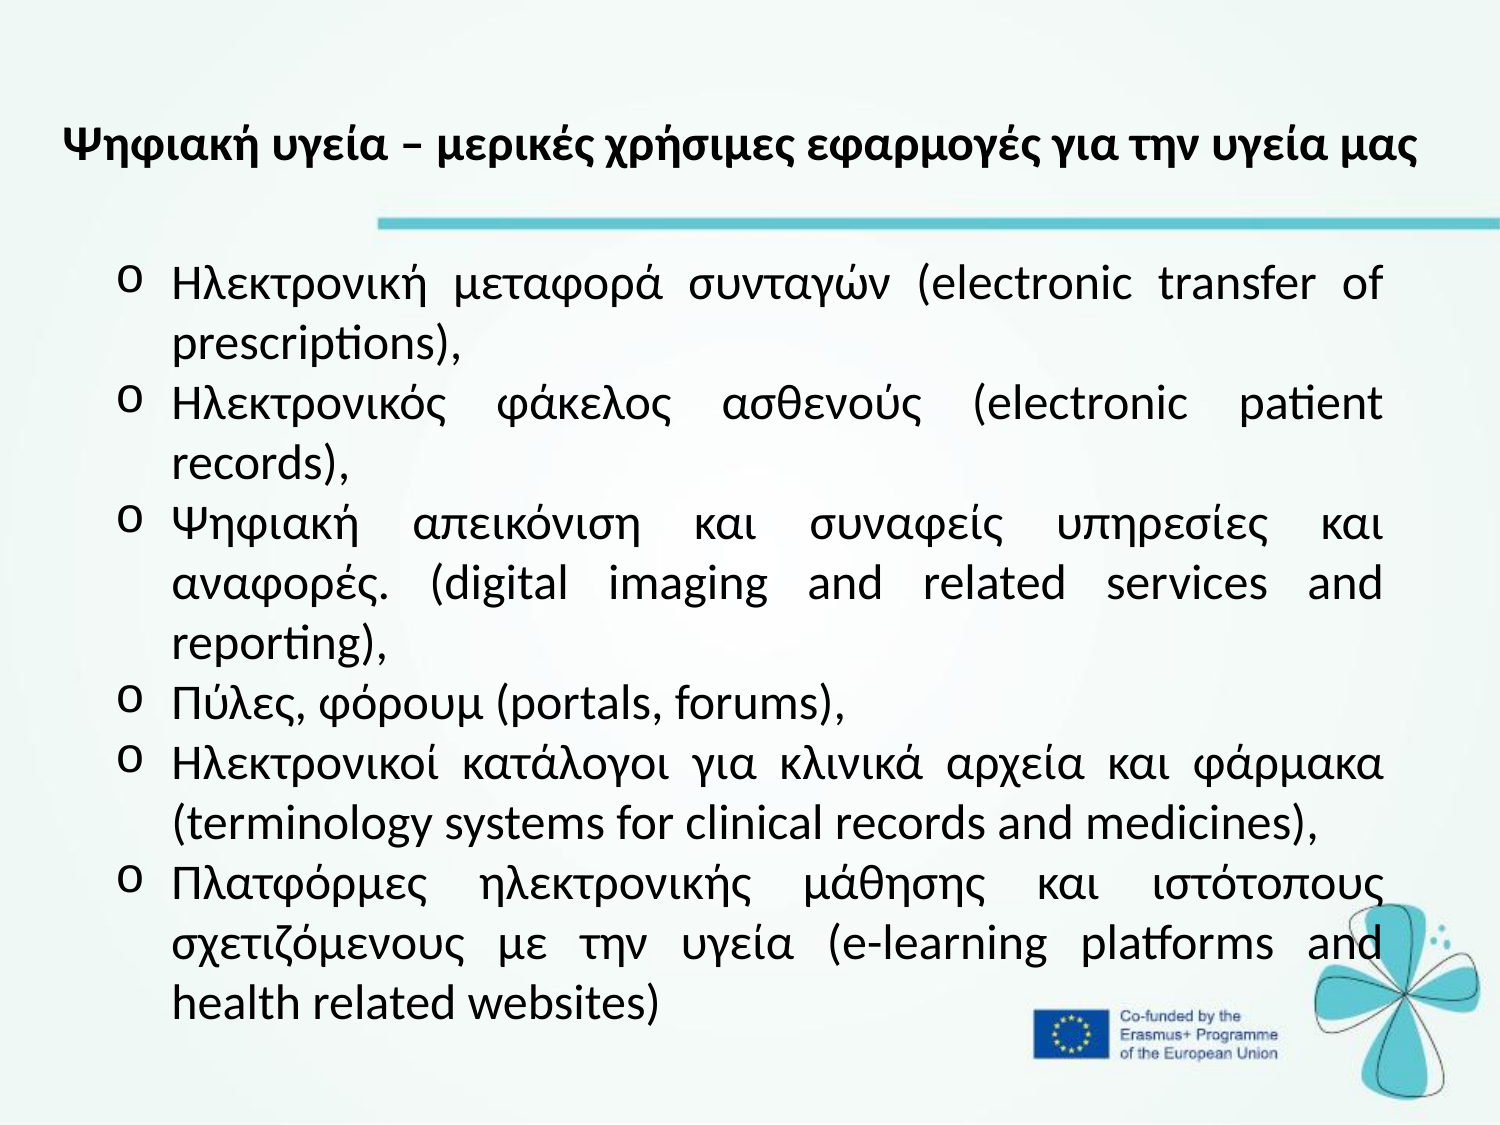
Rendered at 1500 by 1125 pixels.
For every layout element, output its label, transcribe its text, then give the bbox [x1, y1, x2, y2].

text_box Ψηφιακή υγεία – μερικές χρήσιμες εφαρμογές για την υγεία μας [47, 103, 1500, 179]
picture [0, 0, 1500, 1125]
text_box Ηλεκτρονική μεταφορά συνταγών (electronic transfer of prescriptions), Ηλεκτρονικός φάκελος ασθενούς (electronic patient records), Ψηφιακή απεικόνιση και συναφείς υπηρεσίες και αναφορές. (digital imaging and related services and reporting), Πύλες, φόρουμ (portals, forums), Ηλεκτρονικοί κατάλογοι για κλινικά αρχεία και φάρμακα (terminology systems for clinical records and medicines), Πλατφόρμες ηλεκτρονικής μάθησης και ιστότοπους σχετιζόμενους με την υγεία (e-learning platforms and health related websites) [100, 241, 1400, 1037]
